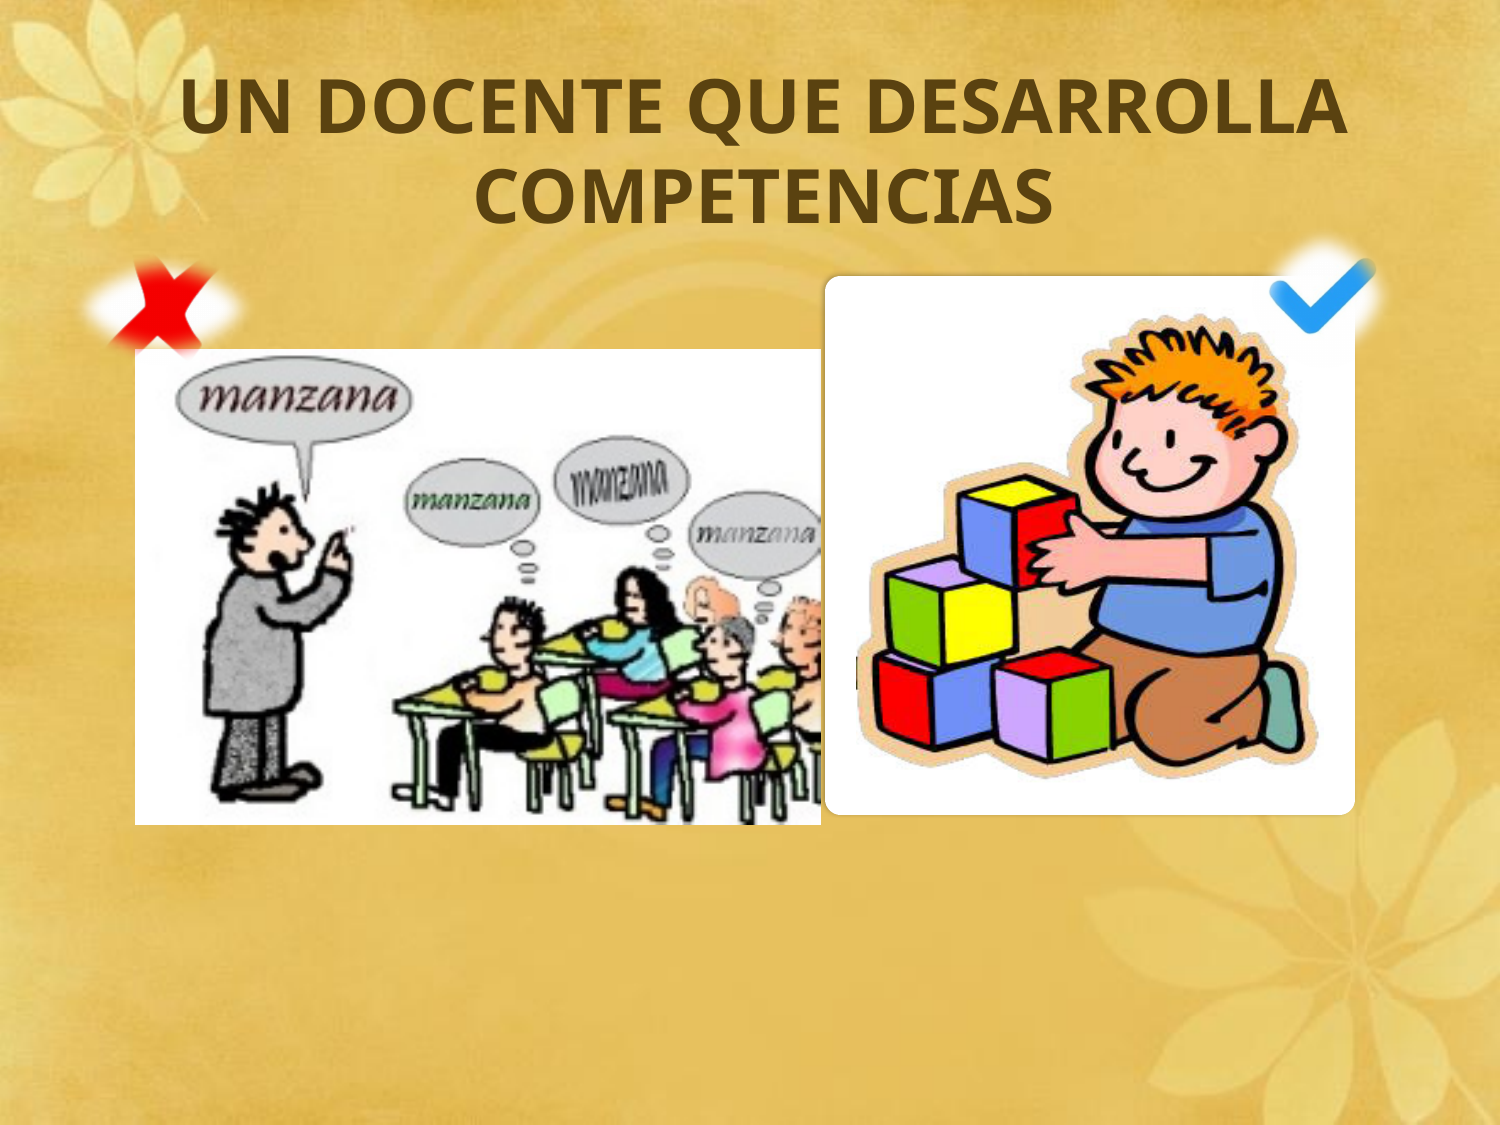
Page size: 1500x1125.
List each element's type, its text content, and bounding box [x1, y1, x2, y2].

title UN DOCENTE QUE DESARROLLA COMPETENCIAS [88, 54, 1439, 243]
picture [0, 0, 1500, 1125]
